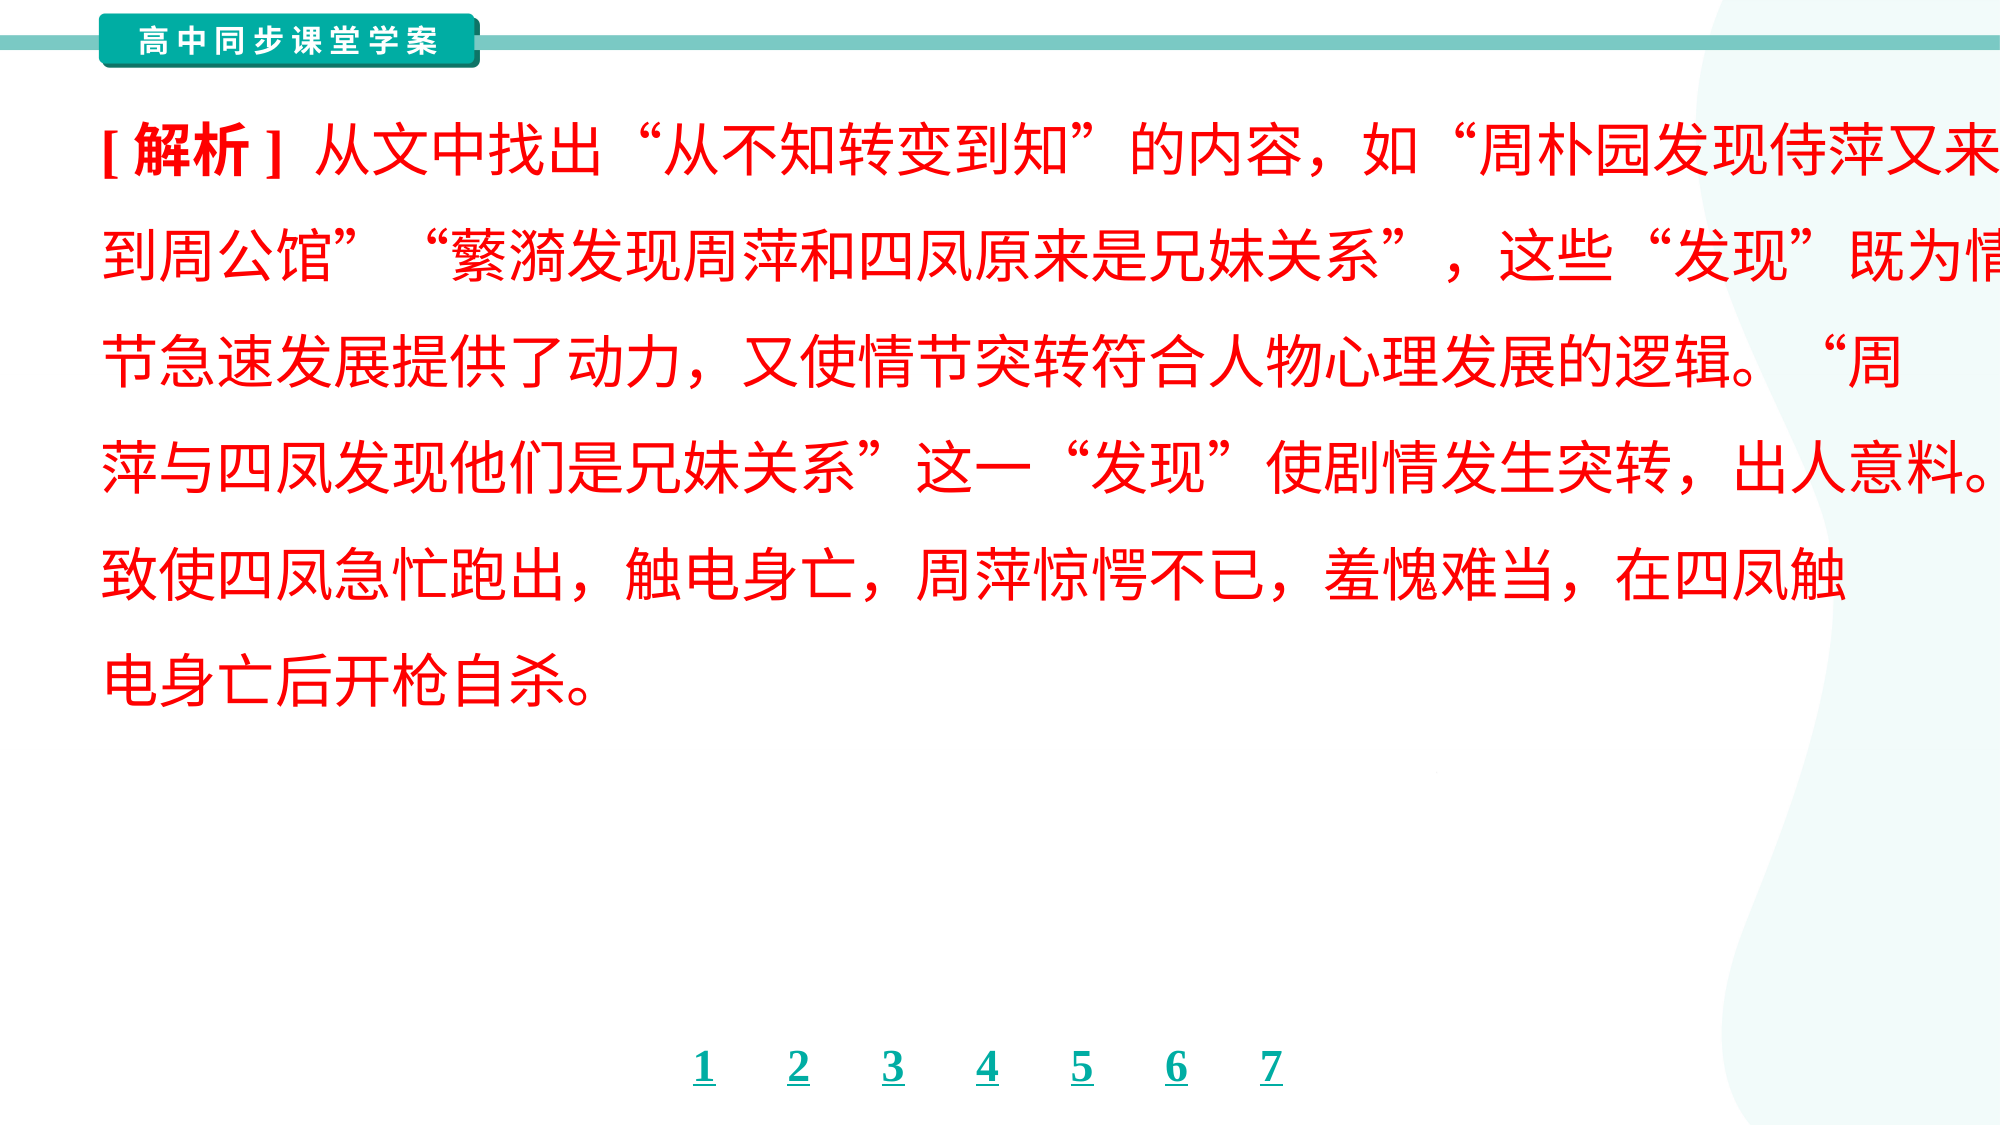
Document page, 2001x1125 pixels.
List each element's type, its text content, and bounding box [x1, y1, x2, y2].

picture [0, 0, 2000, 1125]
text_box [解析] 从文中找出“从不知转变到知”的内容，如“周朴园发现侍萍又来 到周公馆”“蘩漪发现周萍和四凤原来是兄妹关系”，这些“发现”既为情 节急速发展提供了动力，又使情节突转符合人物心理发展的逻辑。“周 萍与四凤发现他们是兄妹关系”这一“发现”使剧情发生突转，出人意料。 致使四凤急忙跑出，触电身亡，周萍惊愕不已，羞愧难当，在四凤触 电身亡后开枪自杀。 [100, 76, 1899, 715]
